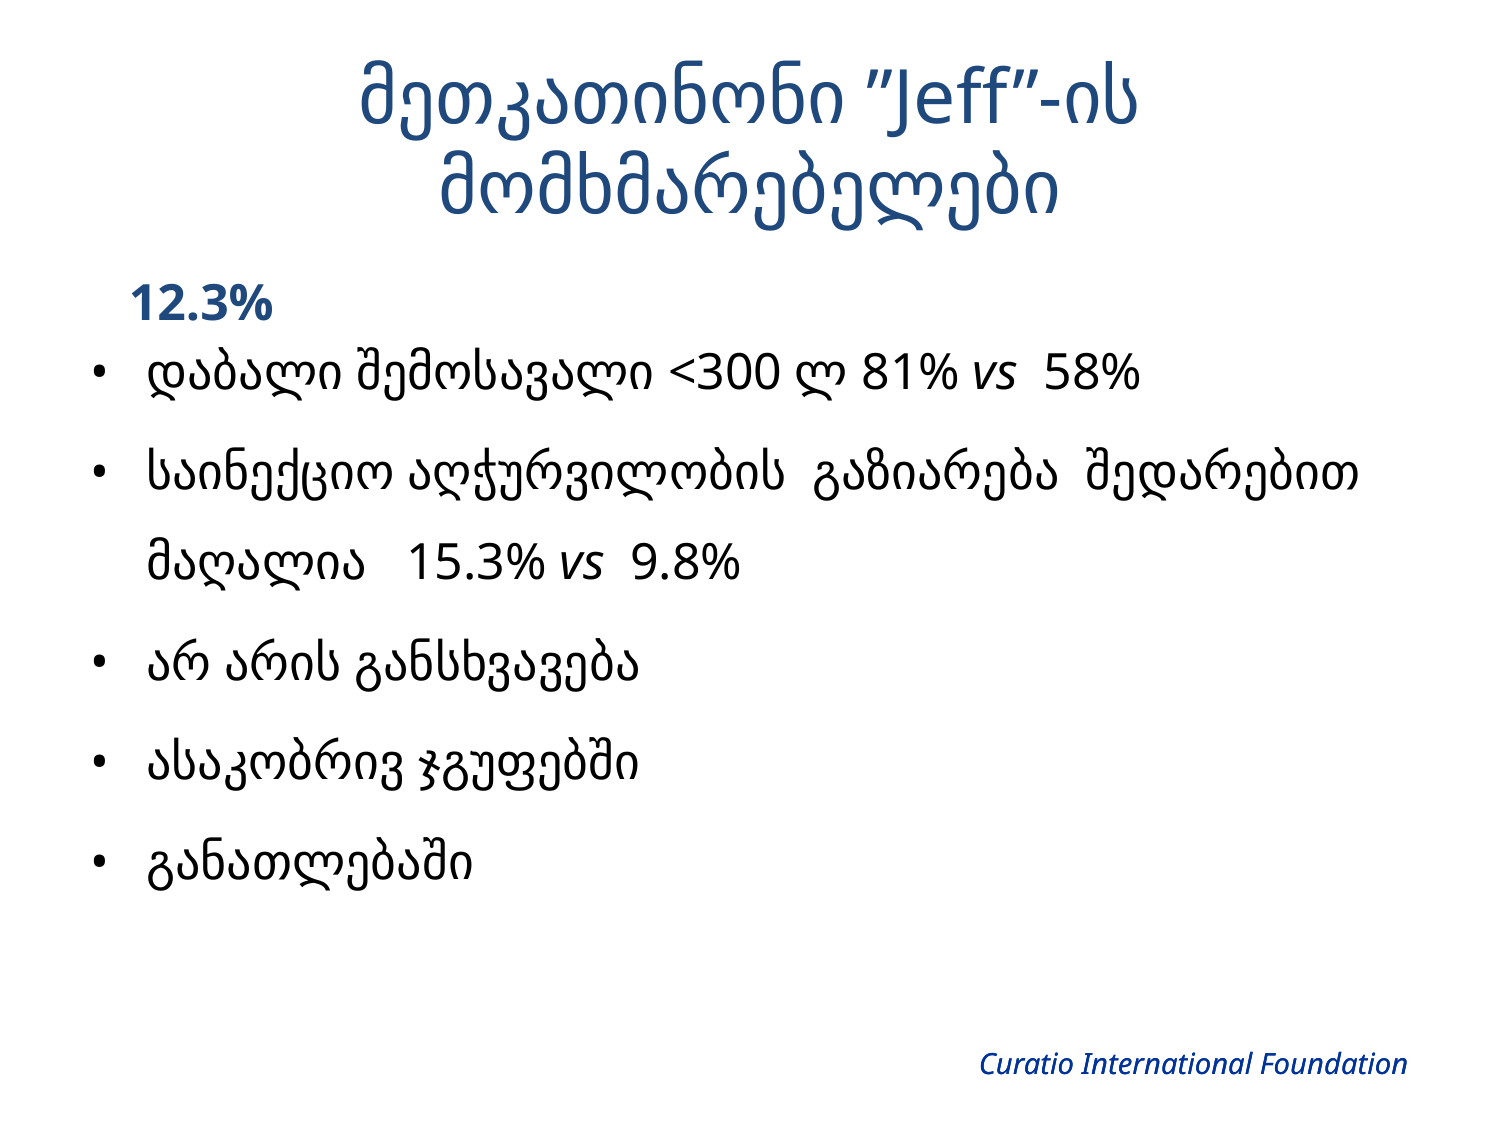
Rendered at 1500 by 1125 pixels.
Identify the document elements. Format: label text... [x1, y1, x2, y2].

text_box მეთკათინონი ”Jeff”-ის მომხმარებელები [74, 45, 1425, 233]
footer Curatio International Foundation [937, 1037, 1450, 1091]
text_box 12.3% დაბალი შემოსავალი <300 ლ 81% vs 58% საინექციო აღჭურვილობის გაზიარება შედარებით მაღალია 15.3% vs 9.8% არ არის განსხვავება ასაკობრივ ჯგუფებში განათლებაში [74, 262, 1425, 1005]
